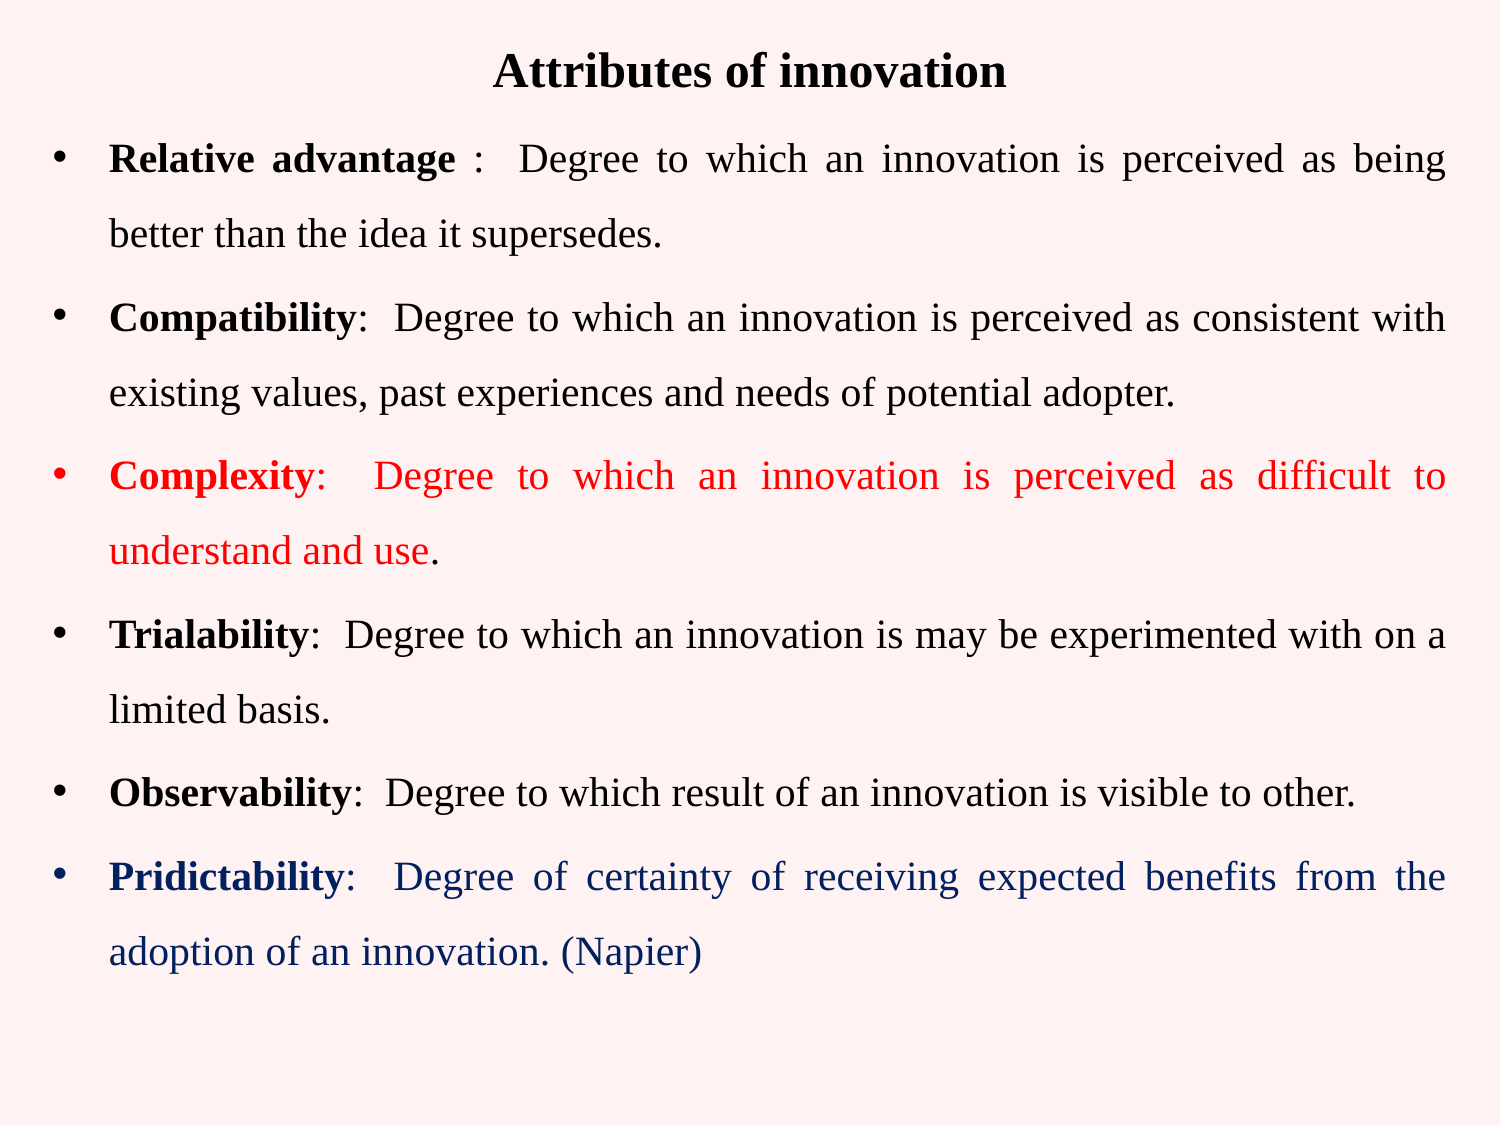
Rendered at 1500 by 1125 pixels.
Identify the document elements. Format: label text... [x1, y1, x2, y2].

list Attributes of innovation Relative advantage : Degree to which an innovation is perceived as being better than the idea it supersedes. Compatibility: Degree to which an innovation is perceived as consistent with existing values, past experiences and needs of potential adopter. Complexity: Degree to which an innovation is perceived as difficult to understand and use. Trialability: Degree to which an innovation is may be experimented with on a limited basis. Observability: Degree to which result of an innovation is visible to other. Pridictability: Degree of certainty of receiving expected benefits from the adoption of an innovation. (Napier) [37, 0, 1463, 1075]
